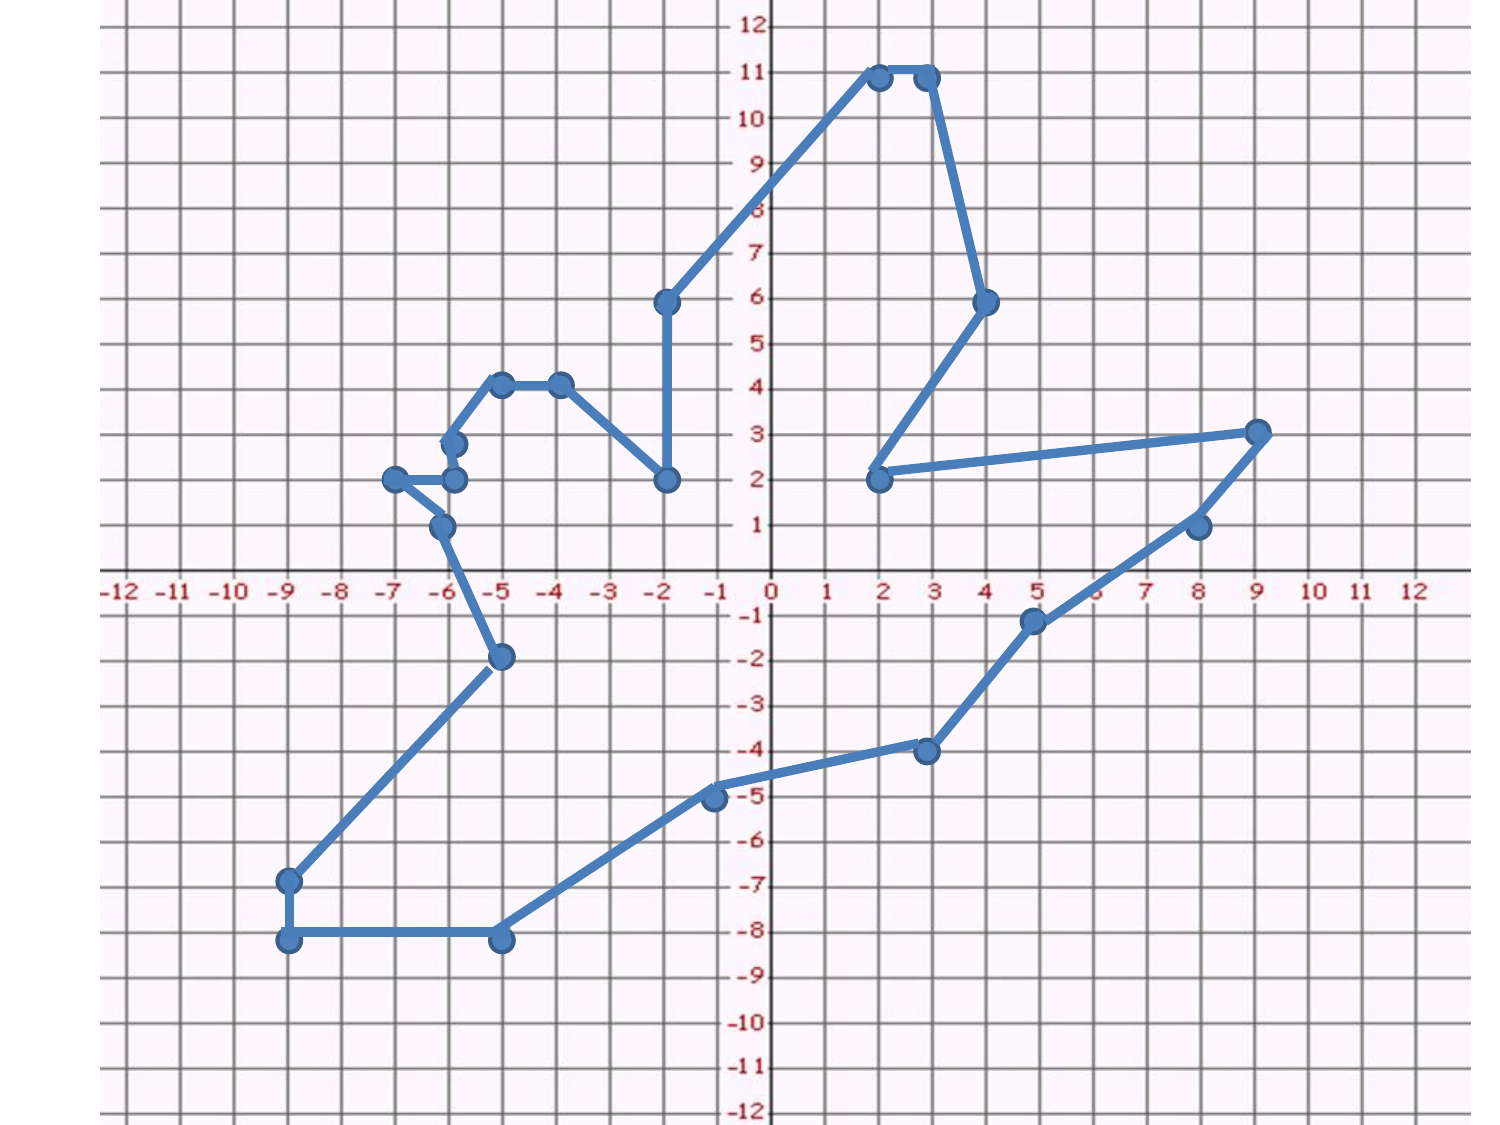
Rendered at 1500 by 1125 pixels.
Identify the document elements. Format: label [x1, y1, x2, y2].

text_box [1045, 514, 1200, 622]
text_box [446, 435, 455, 469]
text_box [386, 471, 444, 516]
text_box [552, 376, 660, 472]
text_box [926, 66, 987, 315]
text_box [999, 432, 1247, 472]
picture [100, 0, 1471, 1125]
text_box [493, 786, 715, 933]
text_box [1198, 432, 1270, 516]
text_box [434, 518, 503, 669]
text_box [442, 376, 494, 445]
text_box [658, 69, 872, 312]
text_box [297, 668, 491, 874]
text_box [871, 293, 995, 472]
text_box [935, 612, 1042, 744]
text_box [714, 742, 920, 788]
